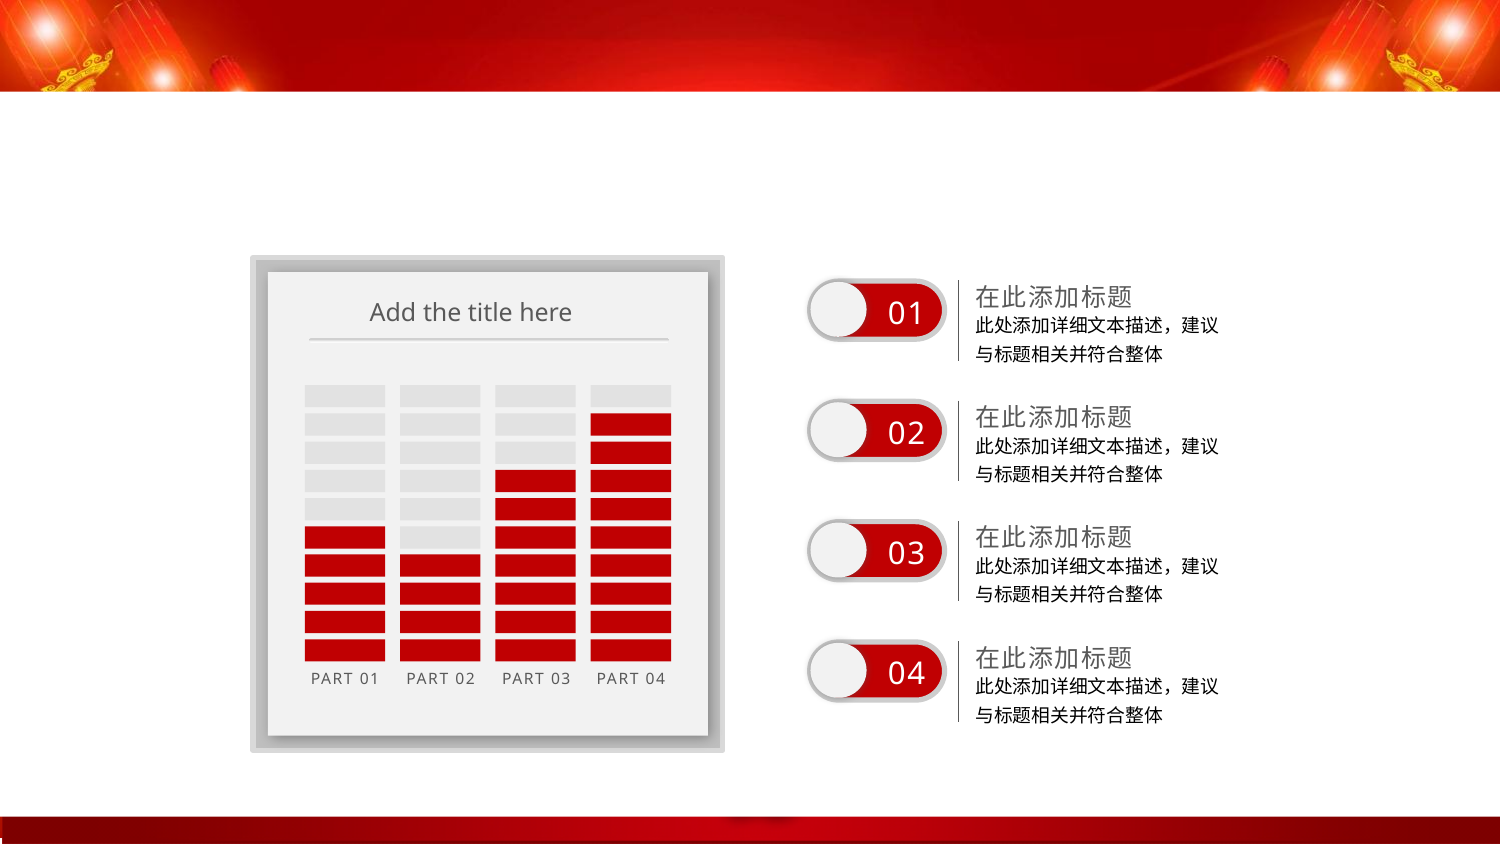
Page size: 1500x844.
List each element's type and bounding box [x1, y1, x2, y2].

text_box [399, 384, 481, 662]
text_box [809, 401, 945, 460]
text_box [960, 514, 1250, 612]
picture [0, 817, 1500, 844]
text_box [960, 273, 1250, 374]
text_box [304, 384, 386, 662]
text_box [809, 521, 945, 581]
picture [0, 0, 1500, 91]
text_box [809, 280, 945, 340]
text_box [960, 393, 1250, 491]
text_box [252, 257, 724, 751]
text_box [590, 384, 672, 662]
text_box [495, 384, 576, 662]
text_box [809, 641, 945, 701]
text_box [960, 634, 1250, 732]
